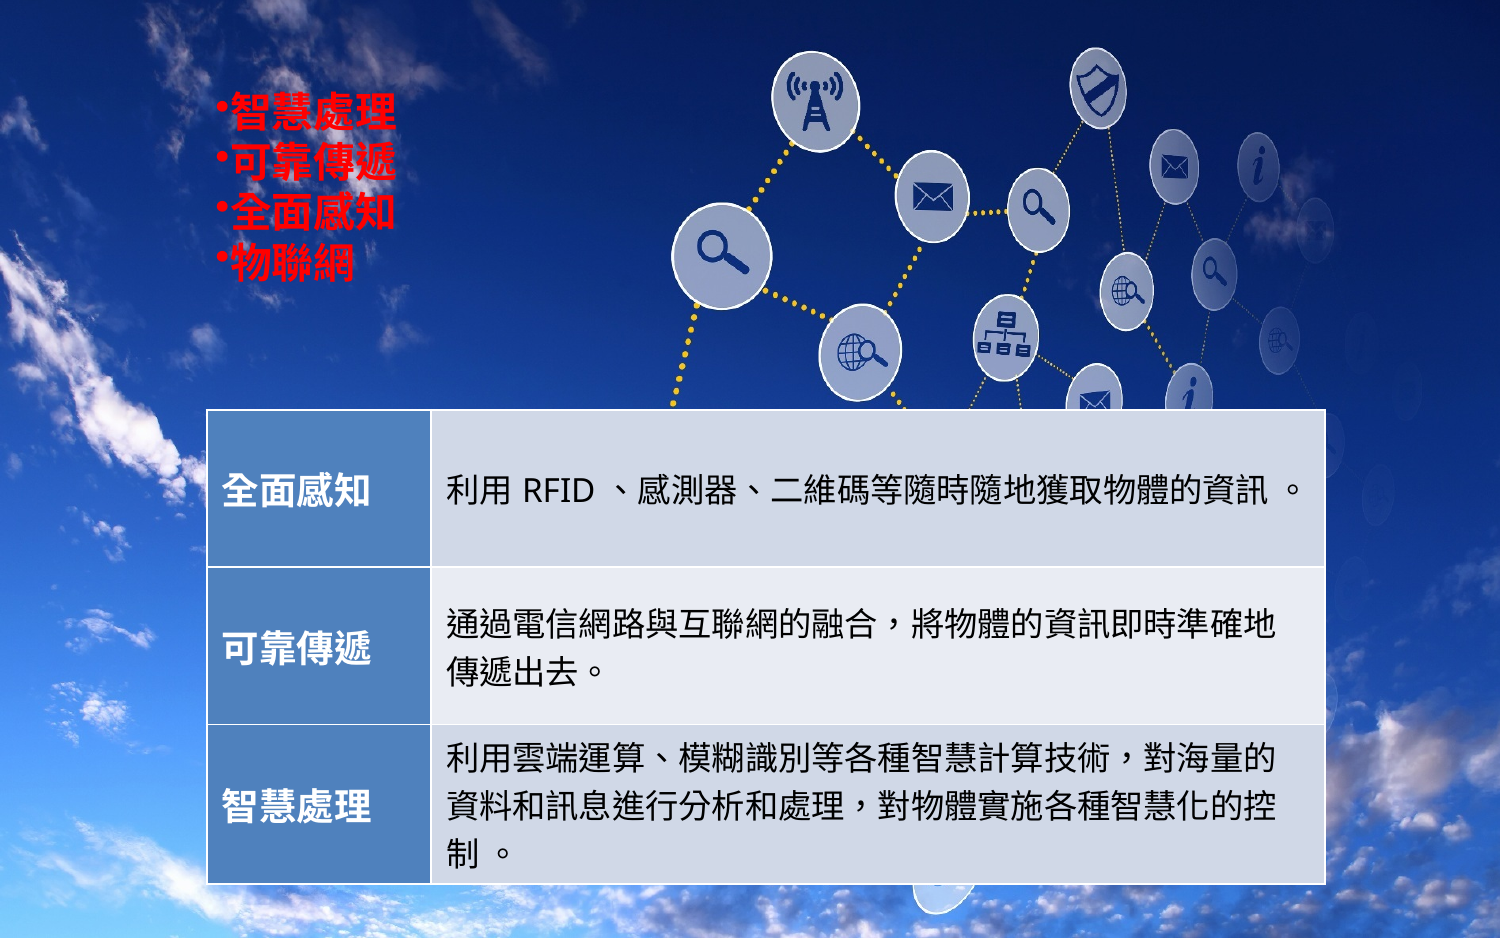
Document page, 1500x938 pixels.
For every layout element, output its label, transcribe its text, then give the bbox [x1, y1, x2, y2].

table_cell 可靠傳遞 [208, 568, 430, 724]
table_header 全面感知 [208, 411, 430, 566]
table_header 利用RFID、感測器、二維碼等隨時隨地獲取物體的資訊 。 [432, 411, 1324, 566]
table_cell 利用雲端運算、模糊識別等各種智慧計算技術，對海量的資料和訊息進行分析和處理，對物體實施各種智慧化的控制 。 [432, 725, 1324, 883]
table_cell 智慧處理 [208, 725, 430, 883]
table_cell 通過電信網路與互聯網的融合，將物體的資訊即時準確地傳遞出去。 [432, 568, 1324, 724]
text_box 智慧處理 可靠傳遞 全面感知 物聯網 [200, 78, 1300, 339]
picture [0, 0, 1500, 938]
